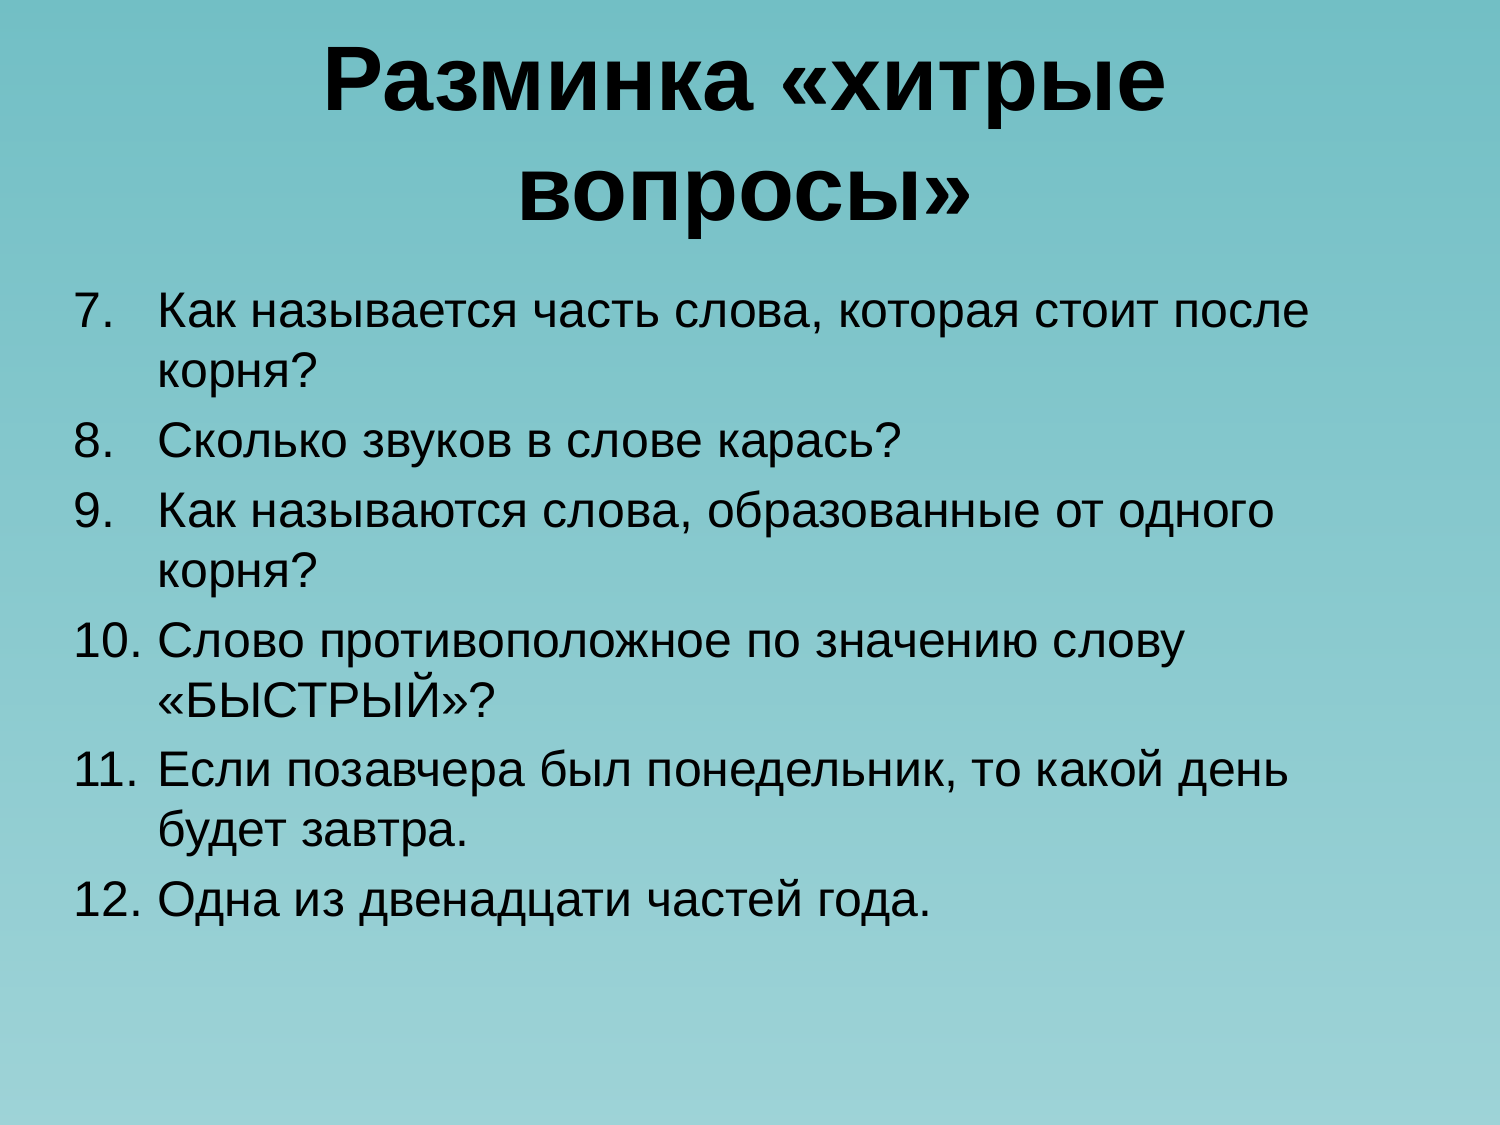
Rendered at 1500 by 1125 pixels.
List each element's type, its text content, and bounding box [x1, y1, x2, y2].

list Как называется часть слова, которая стоит после корня? Сколько звуков в слове карась? Как называются слова, образованные от одного корня? Слово противоположное по значению слову «БЫСТРЫЙ»? Если позавчера был понедельник, то какой день будет завтра. Одна из двенадцати частей года. [58, 269, 1409, 1013]
title Разминка «хитрые вопросы» [70, 34, 1421, 223]
